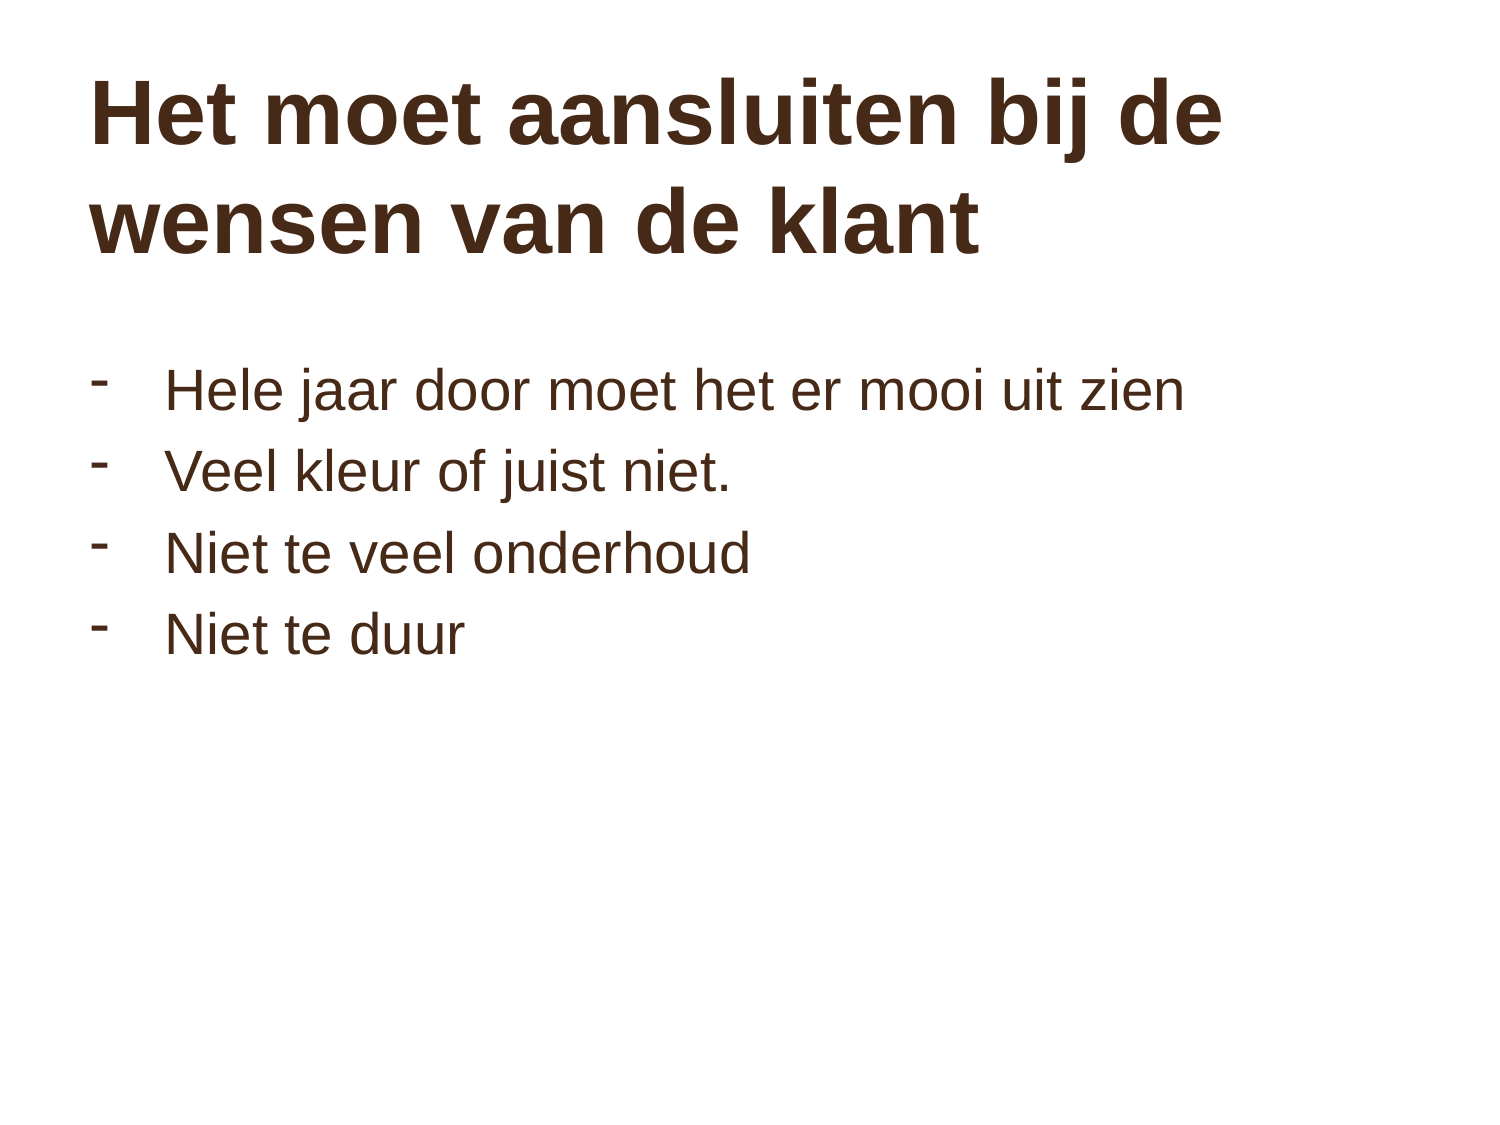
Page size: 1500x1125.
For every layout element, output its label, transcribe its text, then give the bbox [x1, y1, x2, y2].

title Het moet aansluiten bij de wensen van de klant [75, 45, 1425, 233]
list Hele jaar door moet het er mooi uit zien Veel kleur of juist niet. Niet te veel onderhoud Niet te duur [75, 262, 1425, 1005]
